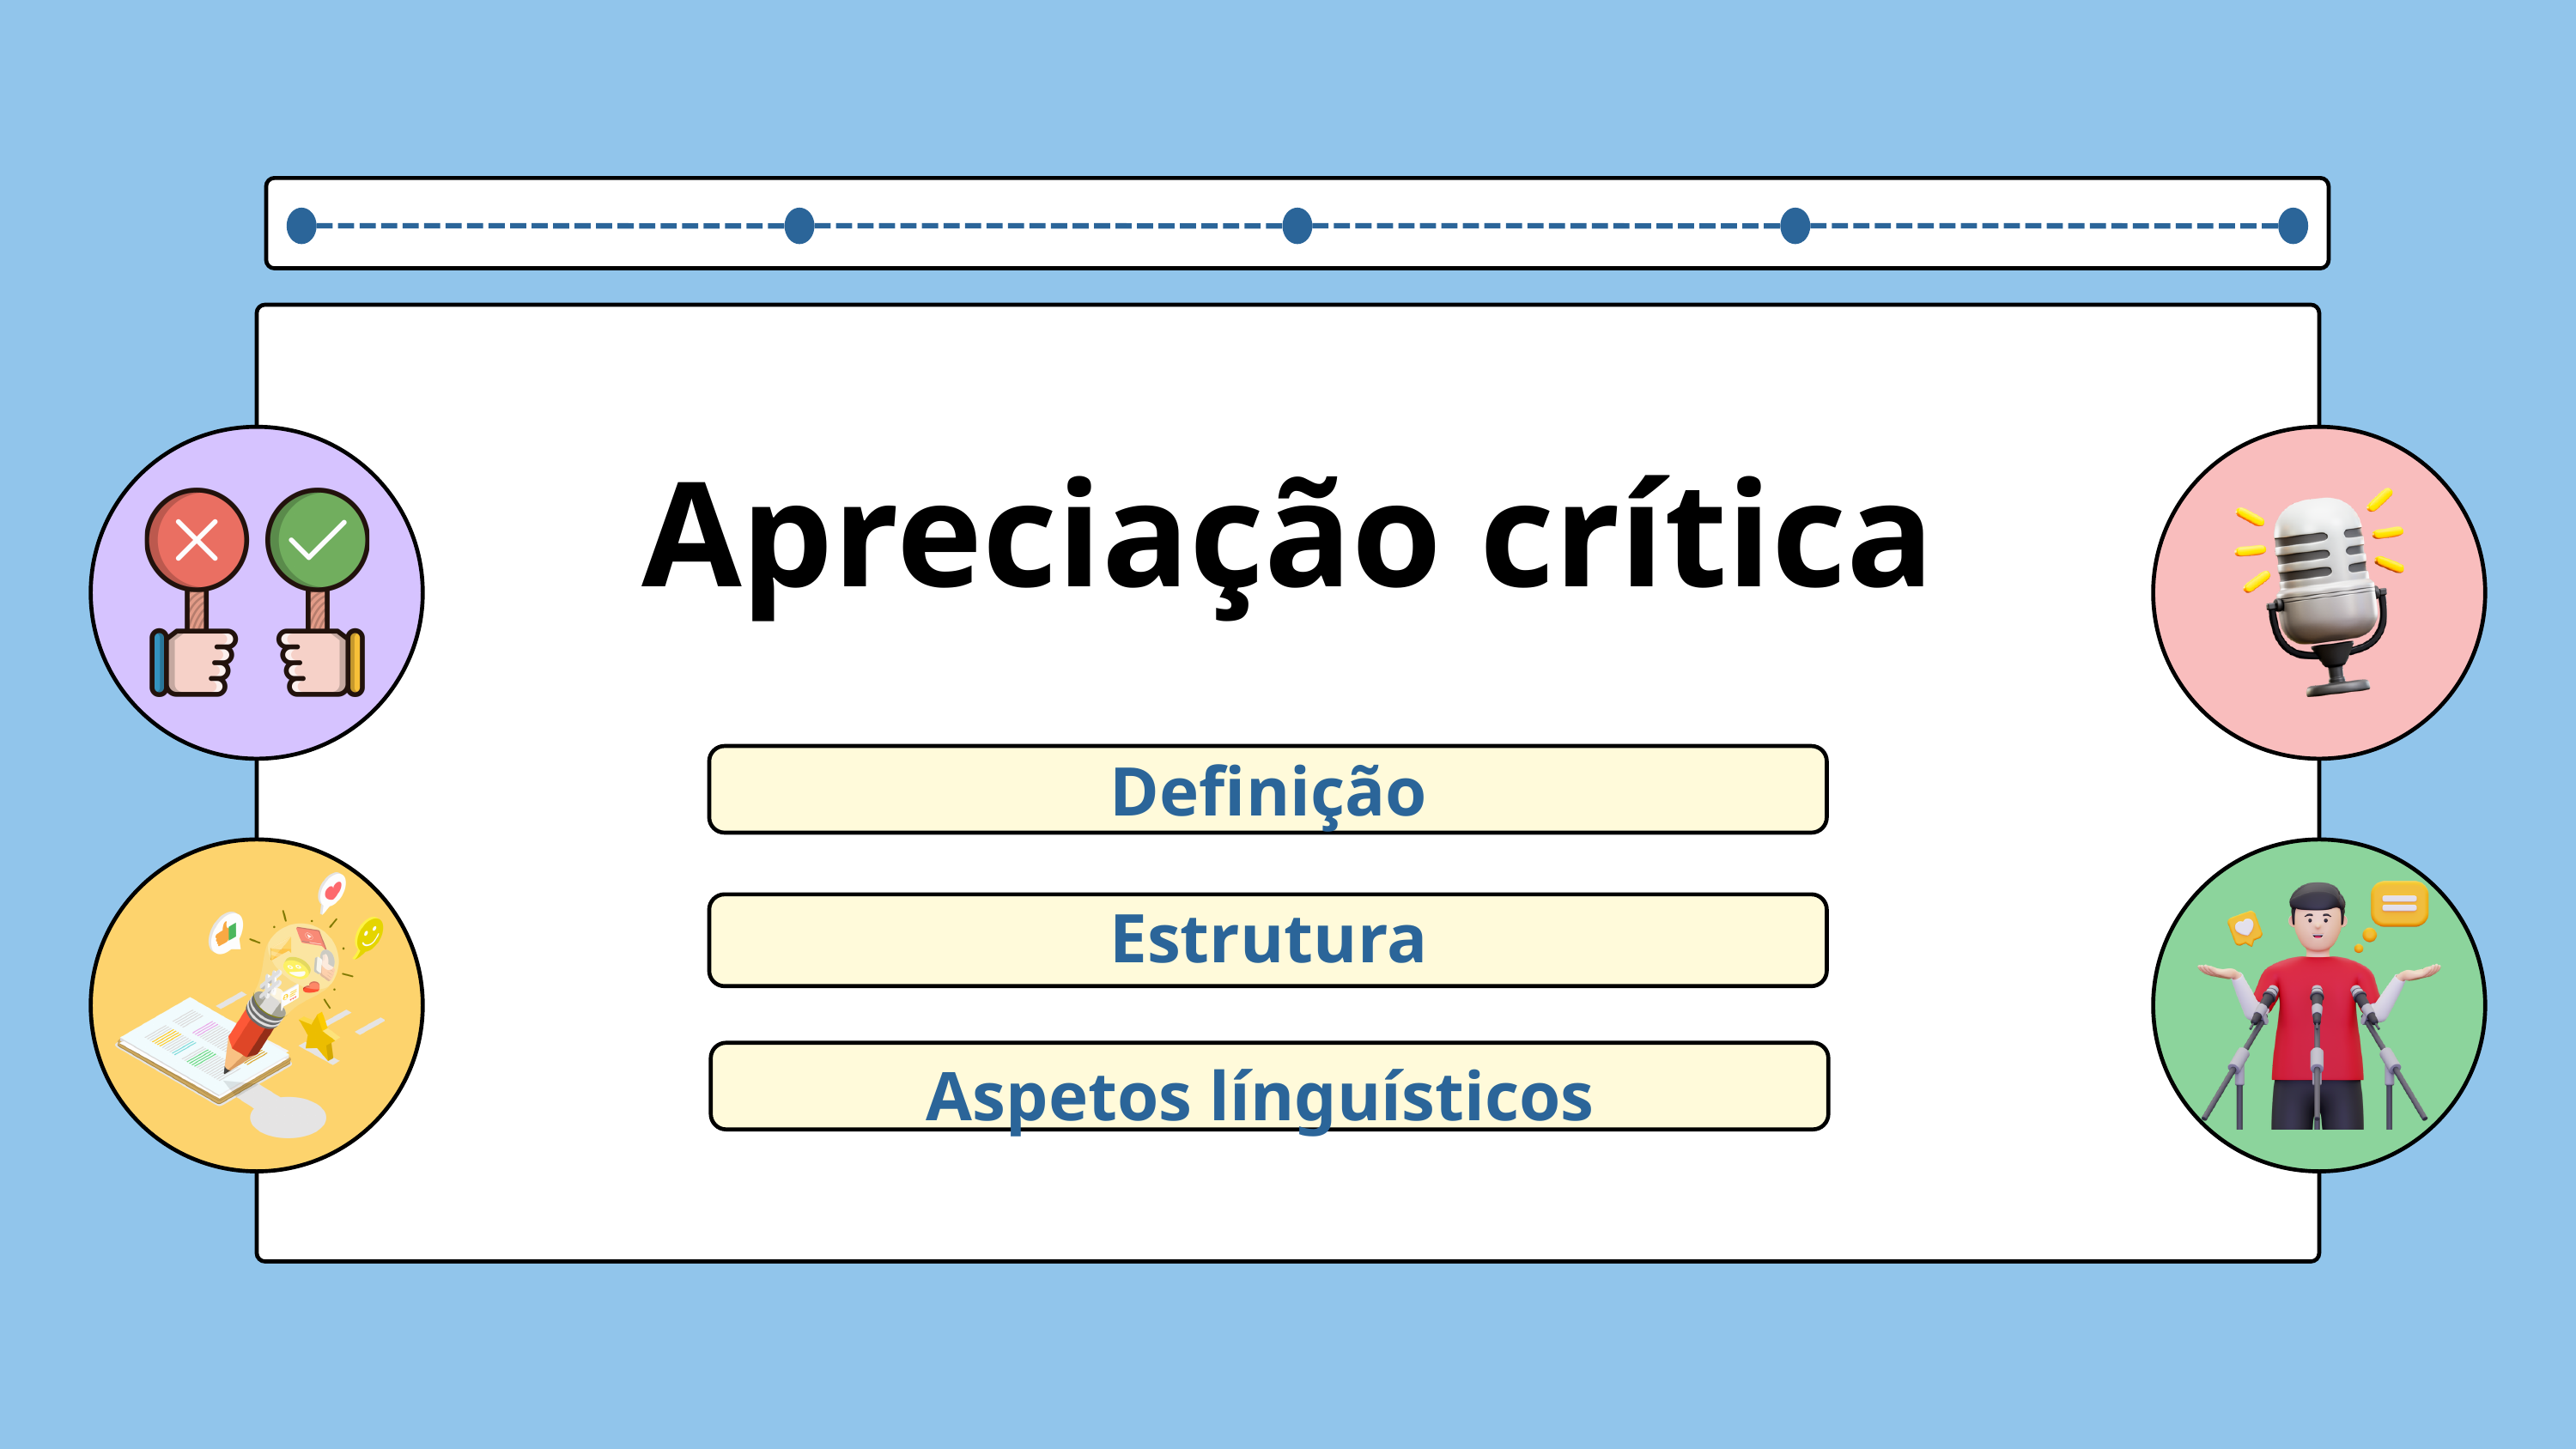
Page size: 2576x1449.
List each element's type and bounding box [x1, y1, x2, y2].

text_box [90, 426, 423, 760]
text_box [708, 894, 1827, 987]
text_box [708, 745, 1827, 834]
text_box [256, 304, 2320, 1262]
text_box [90, 839, 423, 1172]
text_box [2153, 839, 2486, 1172]
text_box [265, 178, 2330, 269]
text_box [2153, 426, 2486, 760]
text_box [710, 1042, 1829, 1130]
